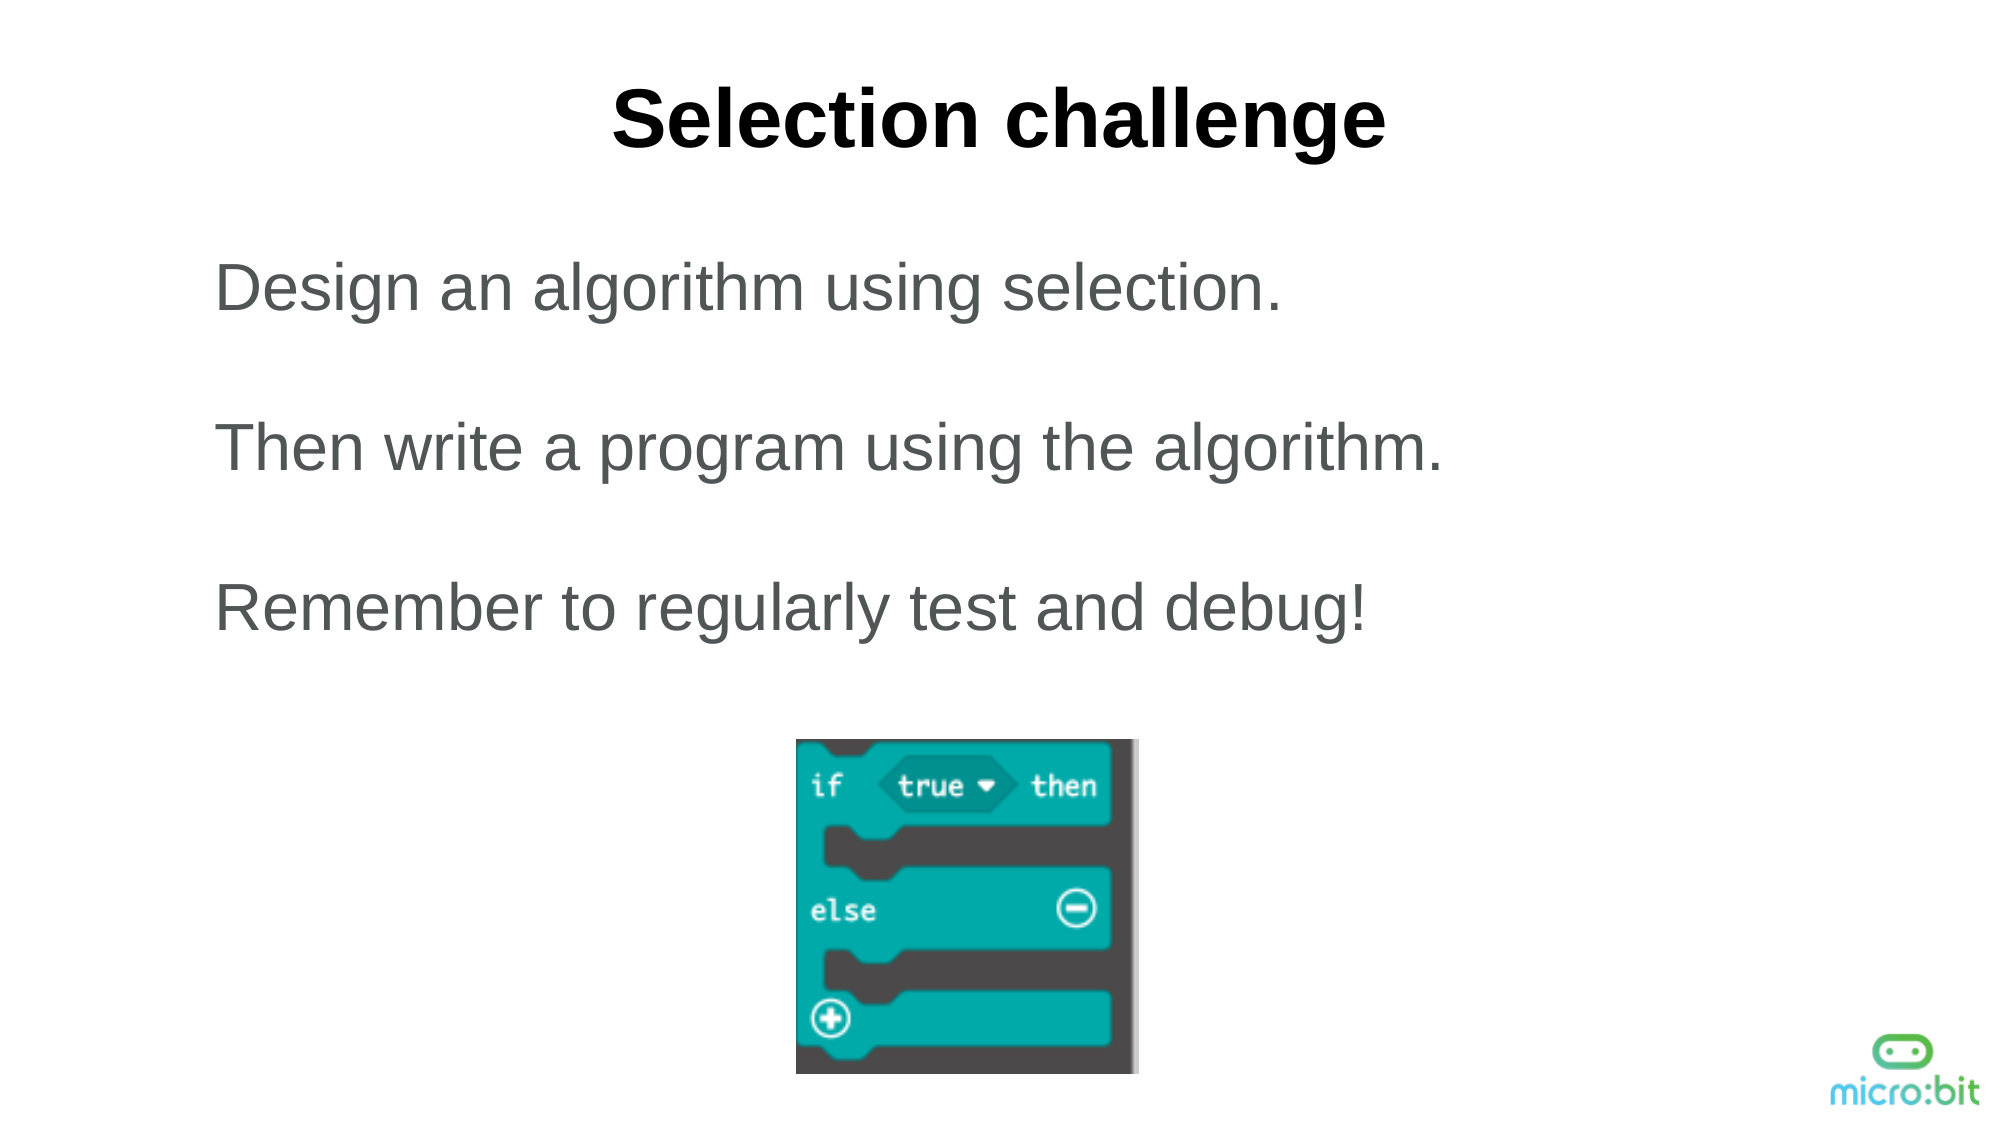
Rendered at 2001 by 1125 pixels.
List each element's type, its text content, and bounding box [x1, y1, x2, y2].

text_box Selection challenge Design an algorithm using selection. Then write a program using the algorithm. Remember to regularly test and debug! [124, 50, 1876, 874]
picture [1830, 1029, 1980, 1106]
picture [795, 738, 1139, 1075]
